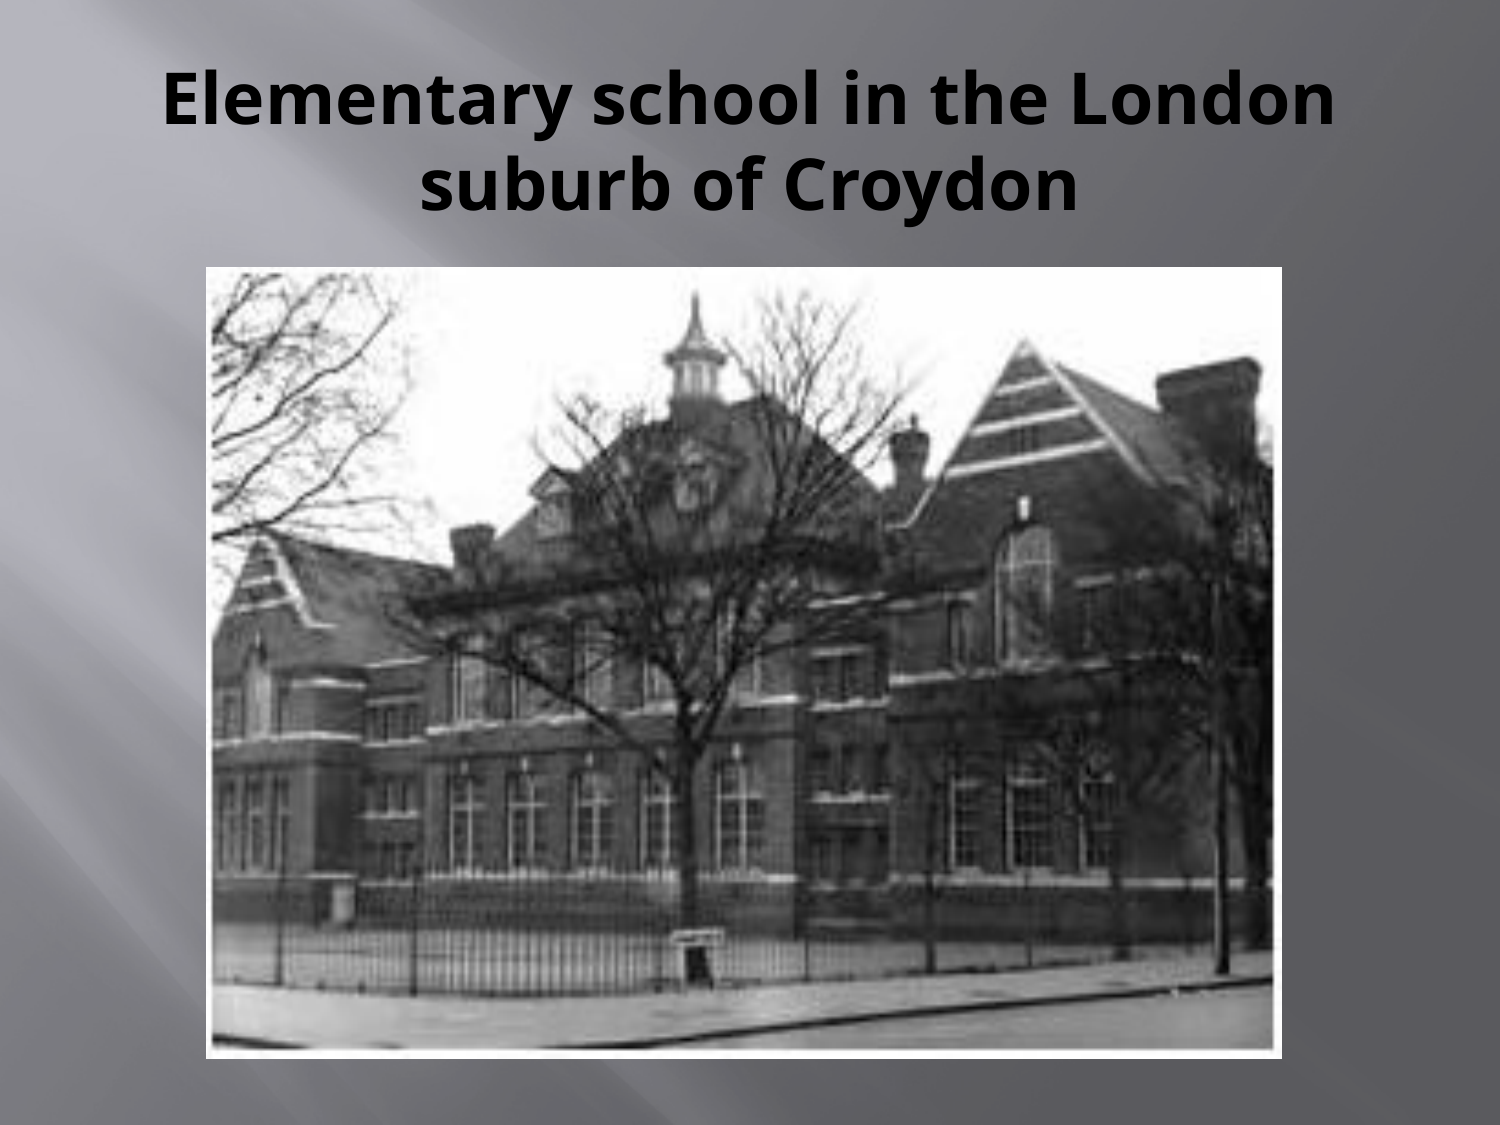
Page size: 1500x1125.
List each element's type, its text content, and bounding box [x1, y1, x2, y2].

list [206, 266, 1282, 1059]
title Elementary school in the London suburb of Croydon [75, 45, 1425, 233]
